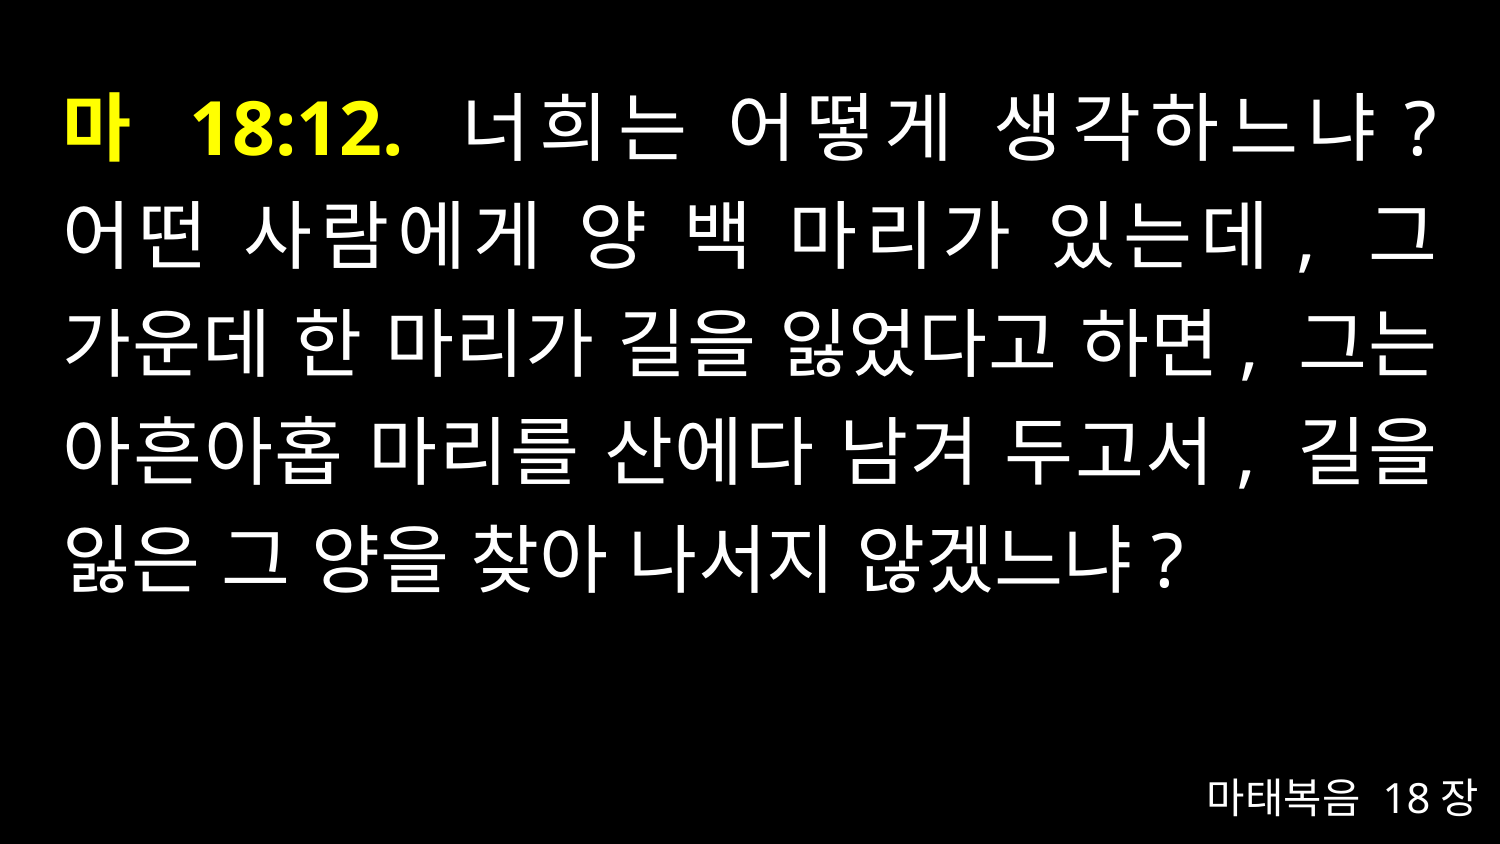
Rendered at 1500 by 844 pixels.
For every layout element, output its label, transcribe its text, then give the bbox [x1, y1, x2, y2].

title 마 18:12. 너희는 어떻게 생각하느냐? 어떤 사람에게 양 백 마리가 있는데, 그 가운데 한 마리가 길을 잃었다고 하면, 그는 아흔아홉 마리를 산에다 남겨 두고서, 길을 잃은 그 양을 찾아 나서지 않겠느냐? [0, 0, 1500, 844]
subtitle 마태복음 18장 [916, 770, 1500, 844]
